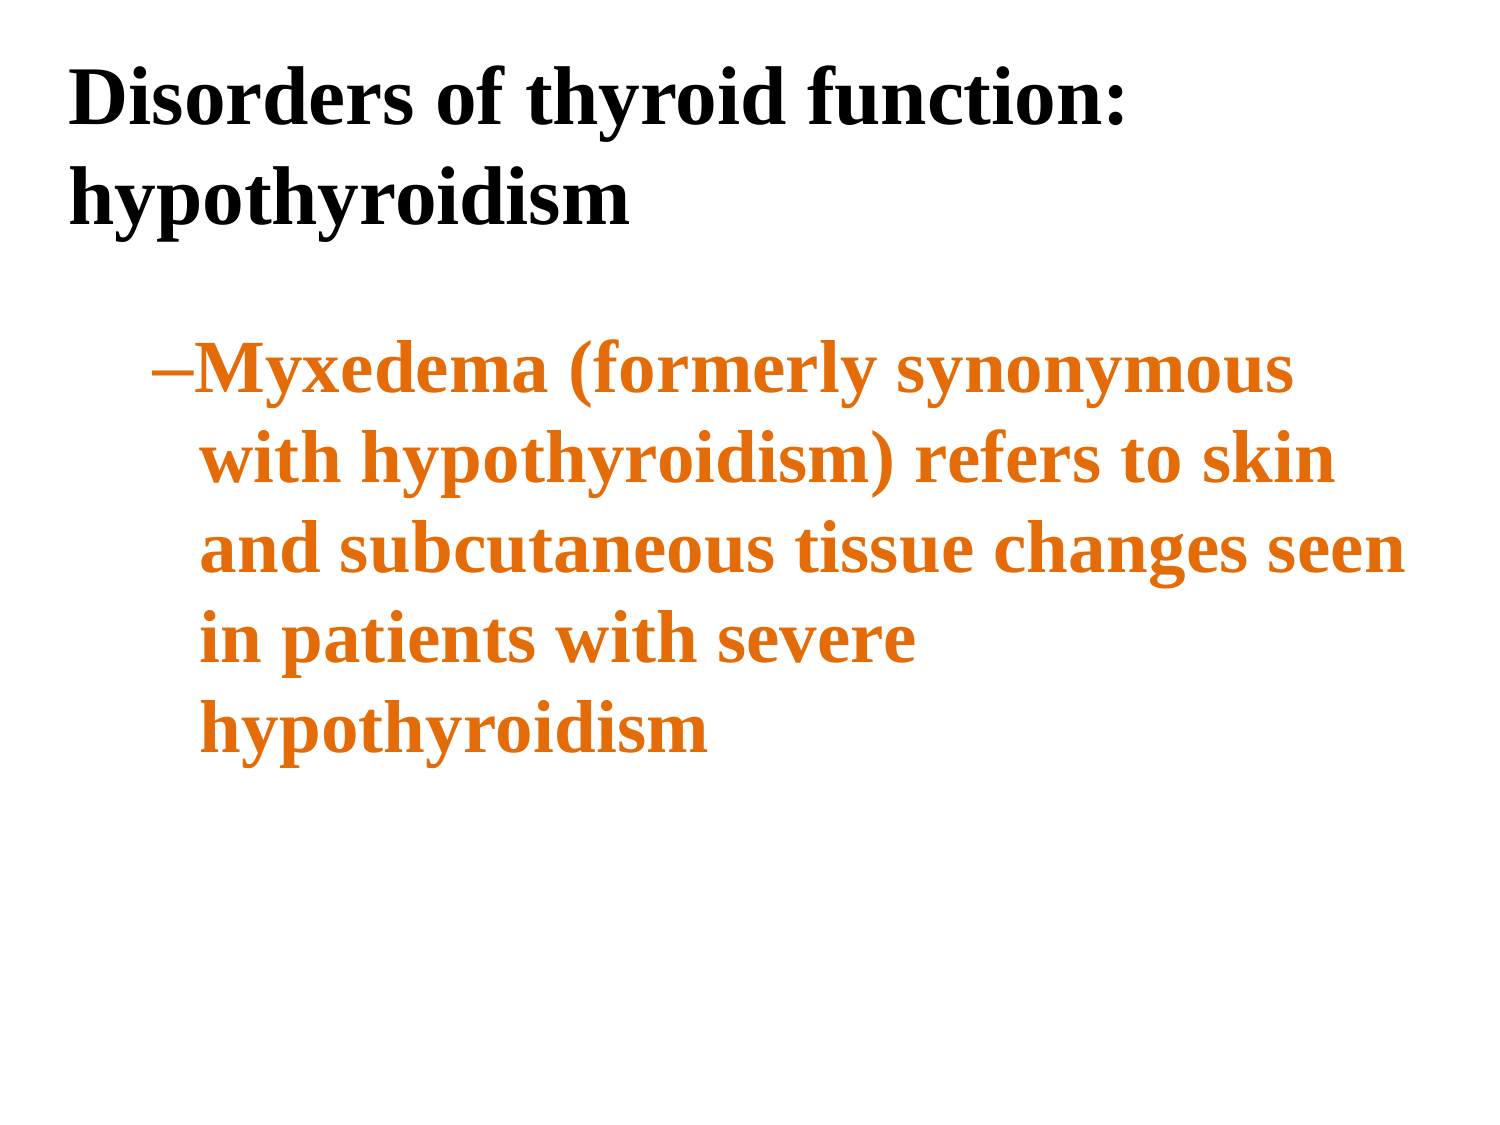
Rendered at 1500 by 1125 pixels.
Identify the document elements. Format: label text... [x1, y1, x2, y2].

list –Myxedema (formerly synonymous with hypothyroidism) refers to skin and subcutaneous tissue changes seen in patients with severe hypothyroidism [82, 265, 1418, 956]
title Disorders of thyroid function: hypothyroidism [68, 33, 1431, 346]
